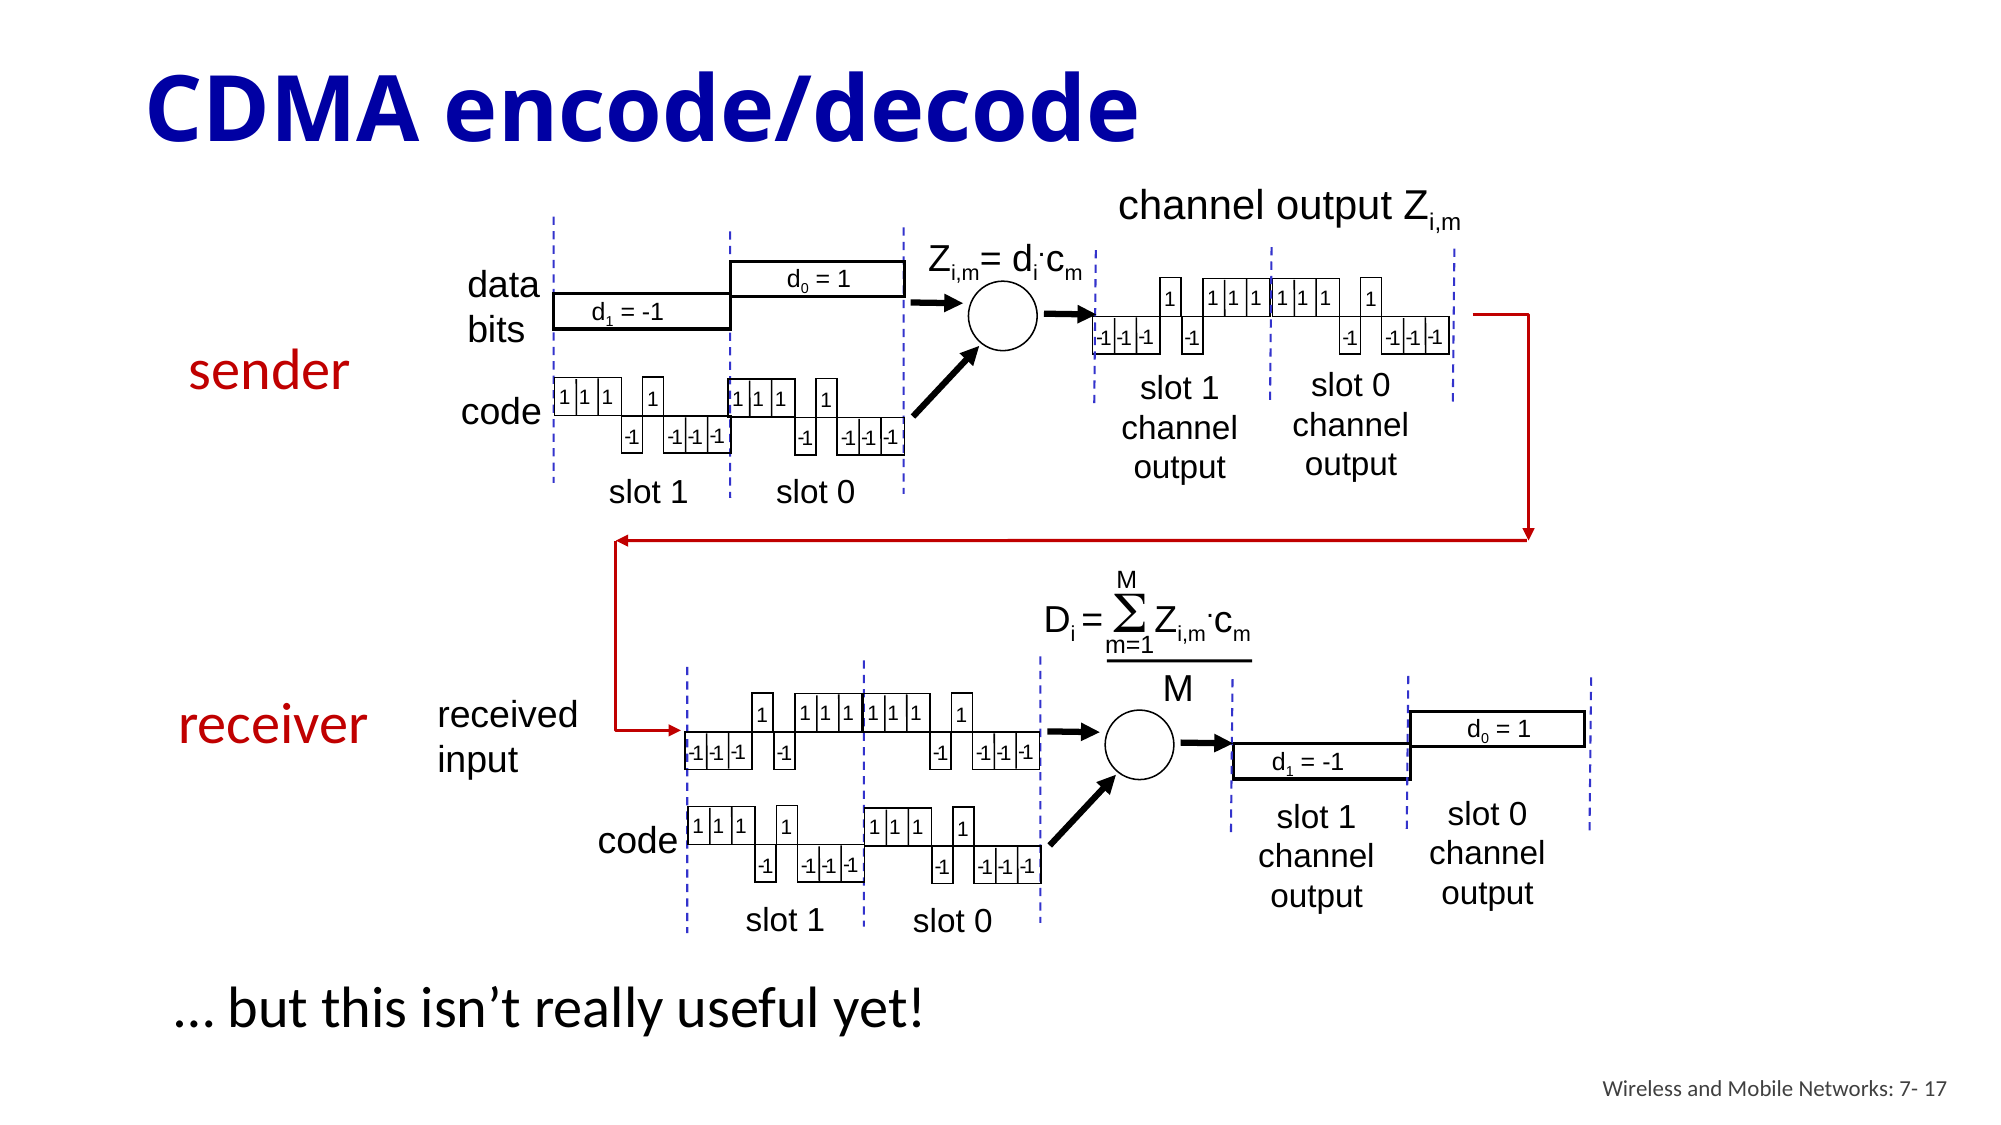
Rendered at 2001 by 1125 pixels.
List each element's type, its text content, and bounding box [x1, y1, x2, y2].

text_box slot 1 channel output [1243, 787, 1390, 922]
slide_number Wireless and Mobile Networks: 7- 17 [1512, 1056, 1963, 1117]
text_box [617, 534, 1527, 547]
text_box [615, 540, 673, 737]
text_box [1105, 717, 1174, 780]
text_box [1472, 314, 1535, 541]
text_box slot 1 [594, 483, 704, 517]
text_box sender [173, 323, 366, 409]
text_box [1081, 276, 1287, 357]
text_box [1022, 555, 1272, 717]
text_box [1060, 774, 1116, 835]
title CDMA encode/decode [129, 38, 1855, 186]
text_box [968, 293, 1038, 351]
text_box received input [422, 682, 594, 788]
text_box [1060, 725, 1100, 739]
text_box [924, 346, 980, 405]
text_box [543, 216, 750, 483]
text_box slot 1 channel output [1106, 358, 1254, 493]
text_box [673, 692, 884, 886]
text_box slot 0 [761, 463, 871, 518]
text_box slot 0 channel output [1277, 357, 1425, 490]
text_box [1410, 704, 1585, 750]
text_box [924, 296, 964, 310]
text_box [717, 254, 924, 458]
text_box code [446, 379, 543, 440]
text_box [1180, 737, 1233, 750]
text_box channel output Zi,m [1090, 171, 1489, 243]
text_box Zi,m= di.cm [913, 213, 1098, 293]
text_box slot 1 [730, 891, 841, 946]
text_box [1287, 276, 1468, 357]
text_box slot 0 channel output [1414, 784, 1561, 919]
text_box data bits [452, 252, 543, 357]
text_box code [582, 808, 673, 868]
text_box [1233, 737, 1411, 783]
text_box slot 0 [898, 892, 1008, 947]
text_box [852, 692, 1060, 887]
text_box receiver [163, 677, 384, 763]
text_box … but this isn’t really useful yet! [159, 961, 942, 1047]
